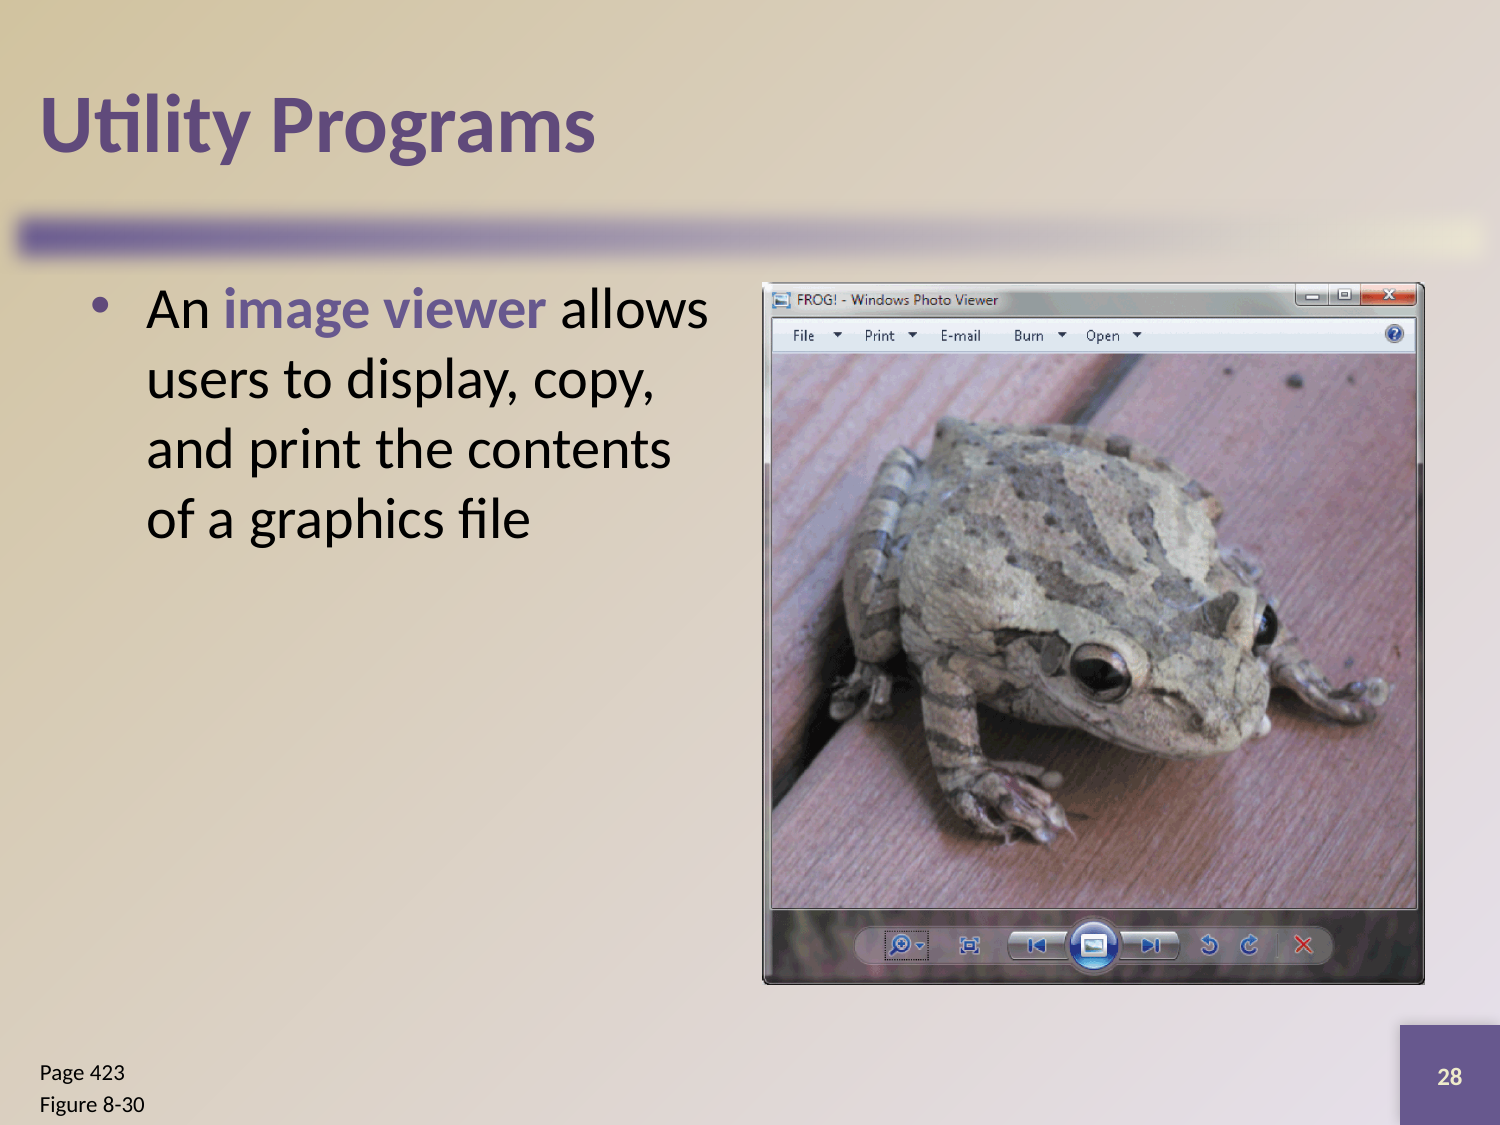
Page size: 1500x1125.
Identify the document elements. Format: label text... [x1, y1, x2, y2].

list An image viewer allows users to display, copy, and print the contents of a graphics file [75, 262, 738, 1005]
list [762, 282, 1426, 985]
title Utility Programs [24, 24, 1475, 213]
list Page 423 Figure 8-30 [24, 1050, 300, 1125]
slide_number 28 [1400, 1025, 1500, 1125]
